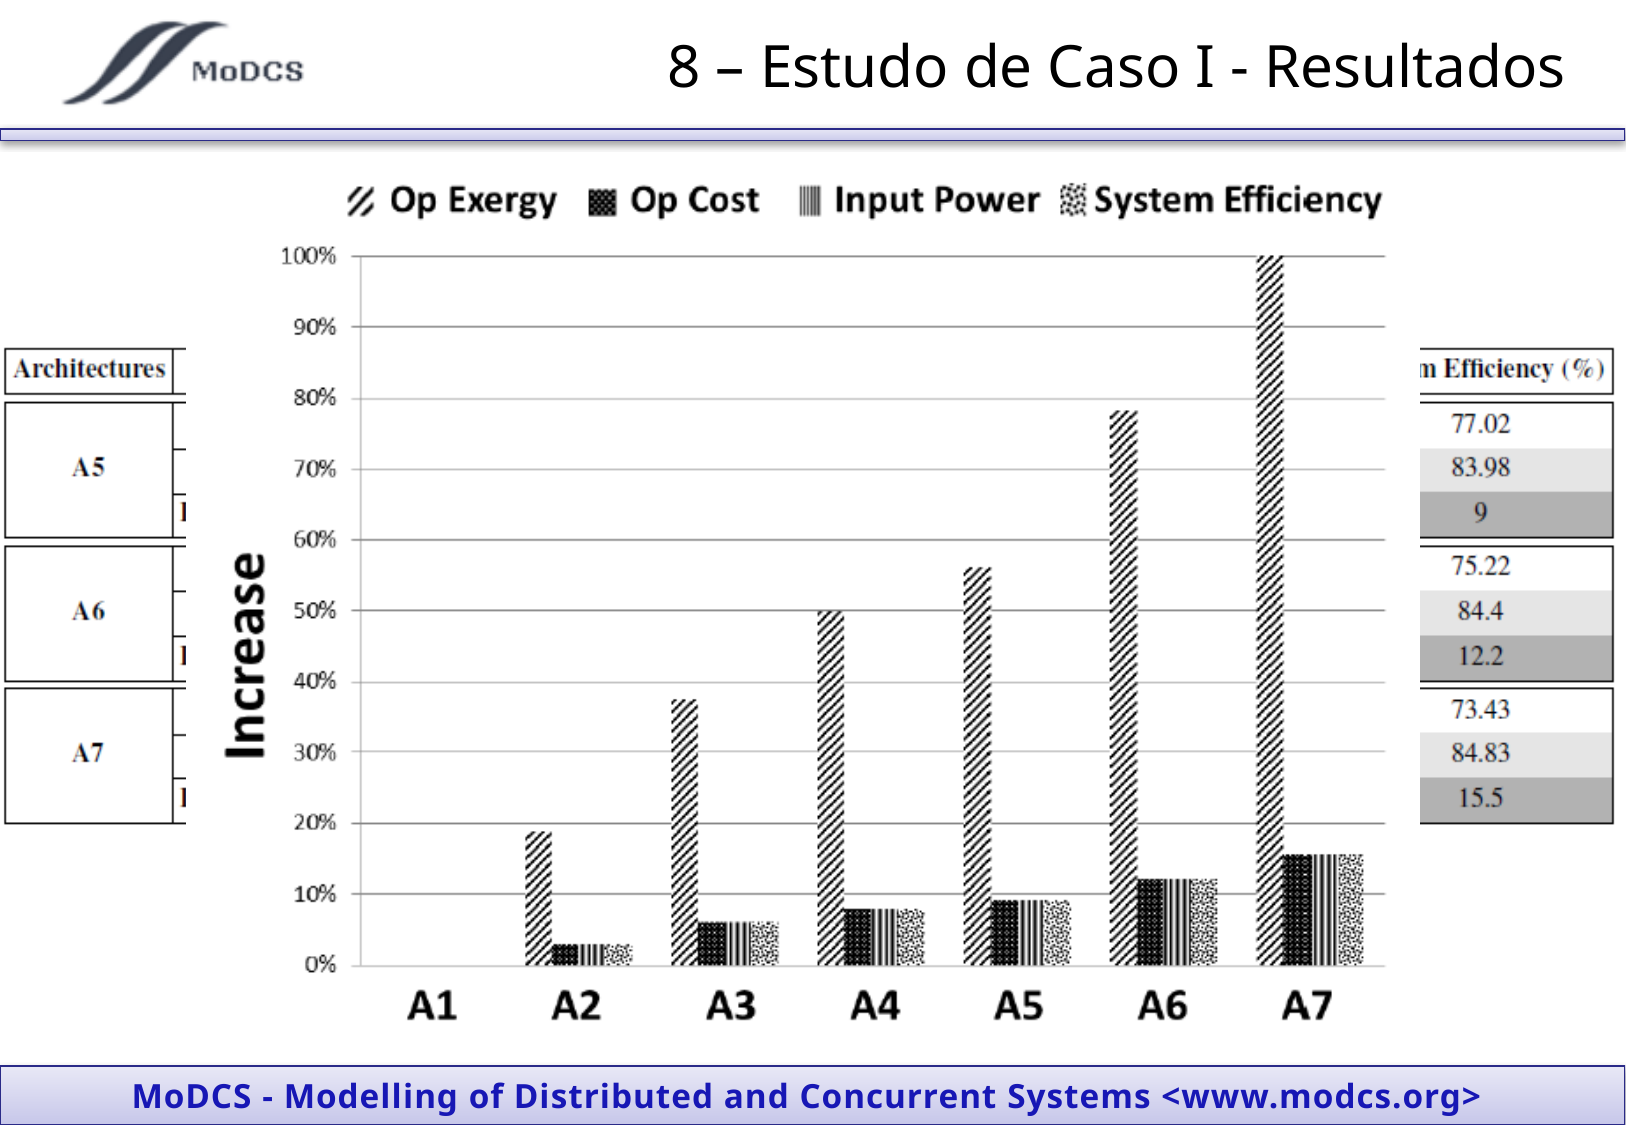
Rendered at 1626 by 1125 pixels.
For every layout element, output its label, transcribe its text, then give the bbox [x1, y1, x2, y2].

title 8 – Estudo de Caso I - Resultados [390, 0, 1581, 130]
picture [0, 166, 1625, 1059]
picture [0, 0, 390, 128]
